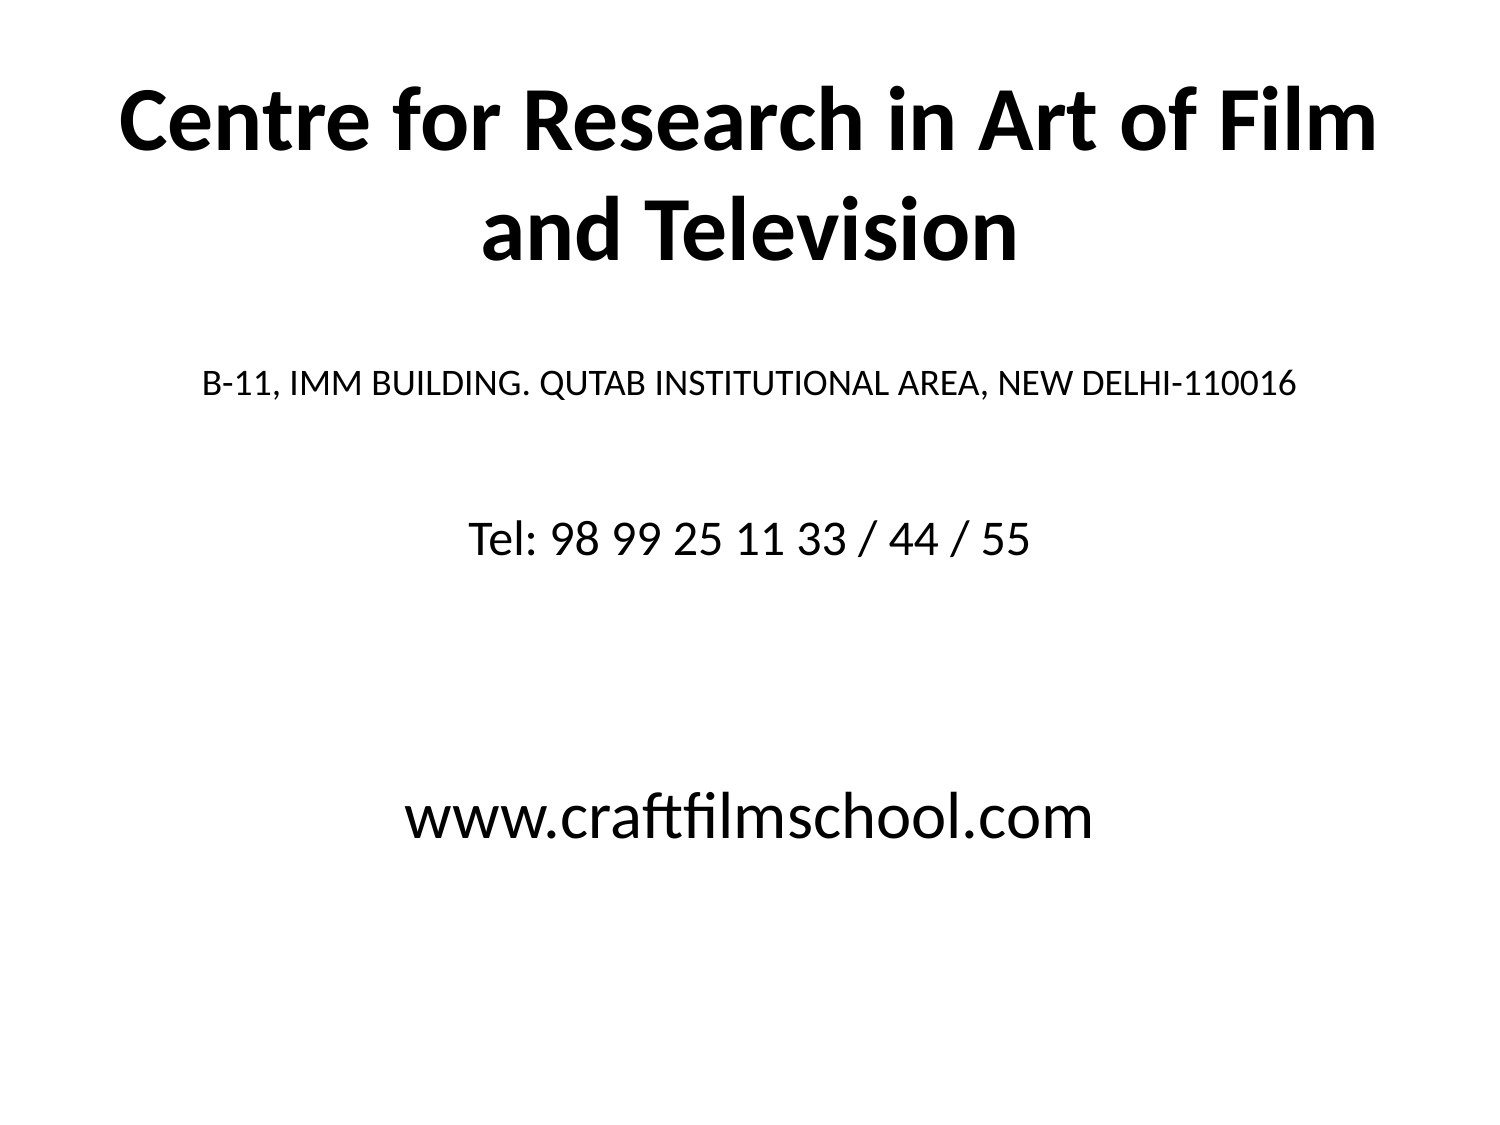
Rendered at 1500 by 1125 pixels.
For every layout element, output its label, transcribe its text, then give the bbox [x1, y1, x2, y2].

title Centre for Research in Art of Film and Television [75, 50, 1425, 288]
list B-11, IMM BUILDING. QUTAB INSTITUTIONAL AREA, NEW DELHI-110016 Tel: 98 99 25 11 33 / 44 / 55 www.craftfilmschool.com [75, 350, 1425, 1005]
